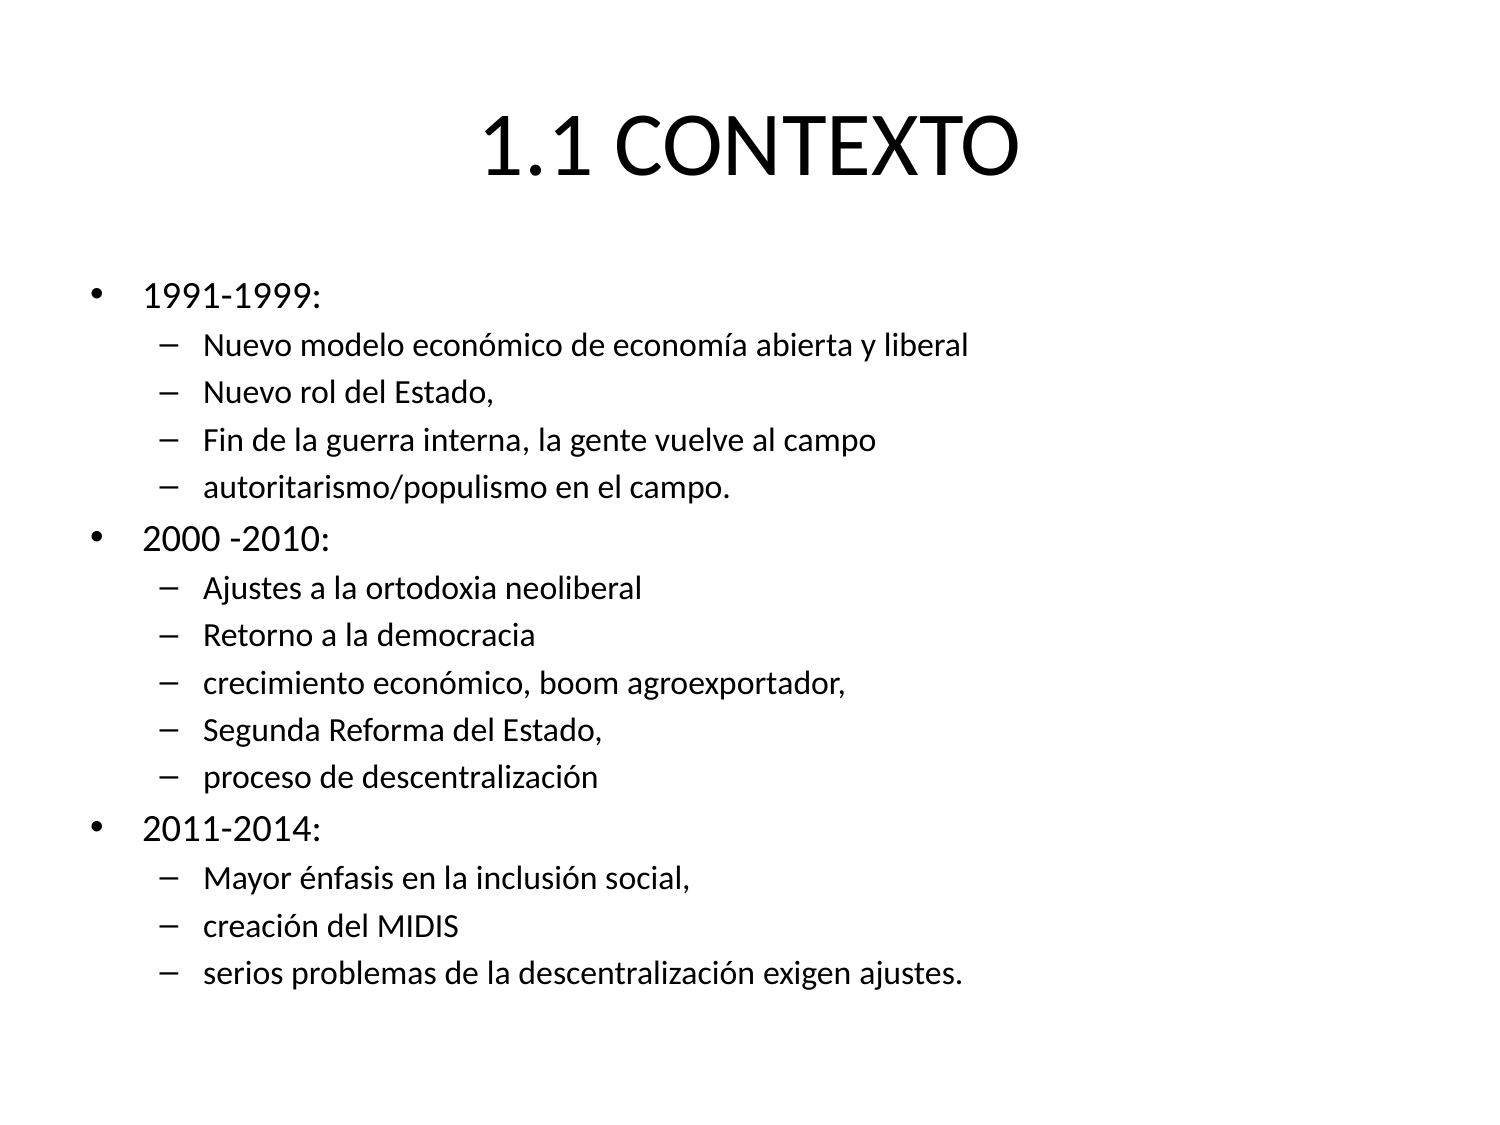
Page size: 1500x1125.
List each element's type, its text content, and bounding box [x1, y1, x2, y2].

title 1.1 CONTEXTO [75, 45, 1425, 233]
list 1991-1999: Nuevo modelo económico de economía abierta y liberal Nuevo rol del Estado, Fin de la guerra interna, la gente vuelve al campo autoritarismo/populismo en el campo. 2000 -2010: Ajustes a la ortodoxia neoliberal Retorno a la democracia crecimiento económico, boom agroexportador, Segunda Reforma del Estado, proceso de descentralización 2011-2014: Mayor énfasis en la inclusión social, creación del MIDIS serios problemas de la descentralización exigen ajustes. [75, 262, 1425, 1005]
